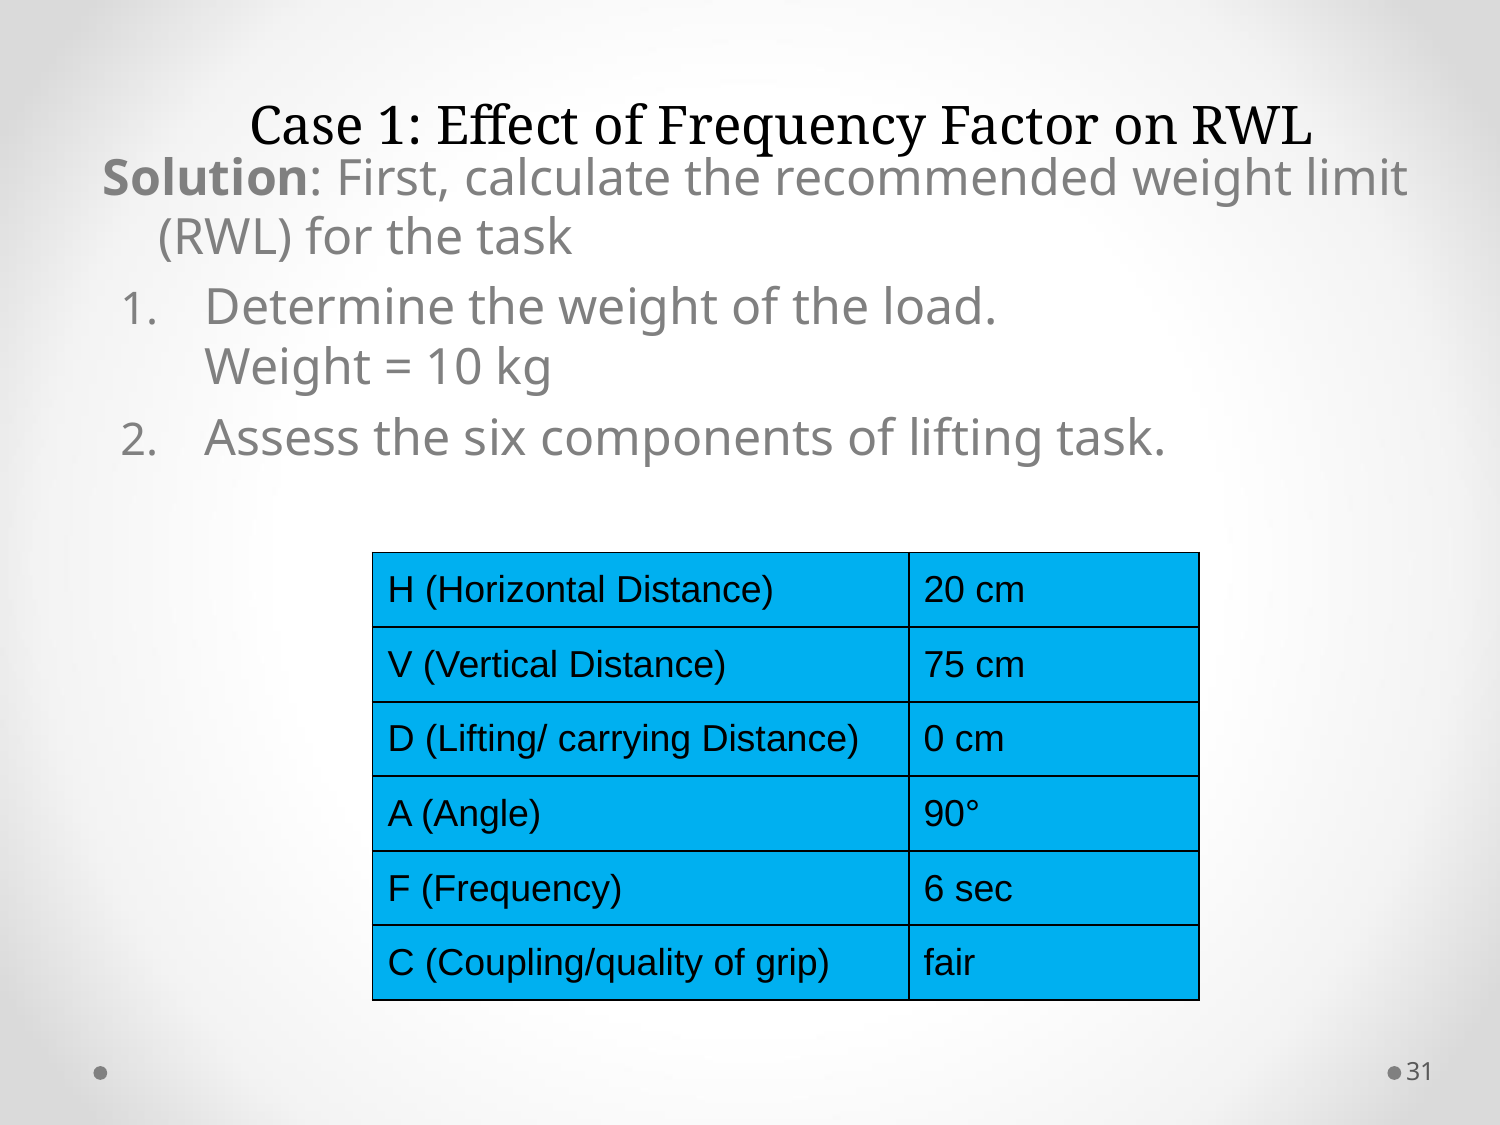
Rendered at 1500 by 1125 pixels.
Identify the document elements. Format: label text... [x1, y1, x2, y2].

slide_number 31 [1401, 1042, 1494, 1103]
table_cell fair [910, 926, 1198, 999]
table_cell A (Angle) [373, 777, 908, 850]
table_cell 6 sec [910, 852, 1198, 924]
list Solution: First, calculate the recommended weight limit (RWL) for the task Determine the weight of the load. Weight = 10 kg Assess the six components of lifting task. [87, 137, 1438, 1113]
table_cell C (Coupling/quality of grip) [373, 926, 908, 999]
table_cell 0 cm [910, 703, 1198, 775]
title Case 1: Effect of Frequency Factor on RWL [62, 62, 1500, 163]
table_cell F (Frequency) [373, 852, 908, 924]
table_header H (Horizontal Distance) [373, 553, 908, 626]
table_cell V (Vertical Distance) [373, 628, 908, 701]
table_cell 90° [910, 777, 1198, 850]
picture [0, 0, 1500, 1125]
table_cell 75 cm [910, 628, 1198, 701]
table_cell D (Lifting/ carrying Distance) [373, 703, 908, 775]
table_header 20 cm [910, 553, 1198, 626]
